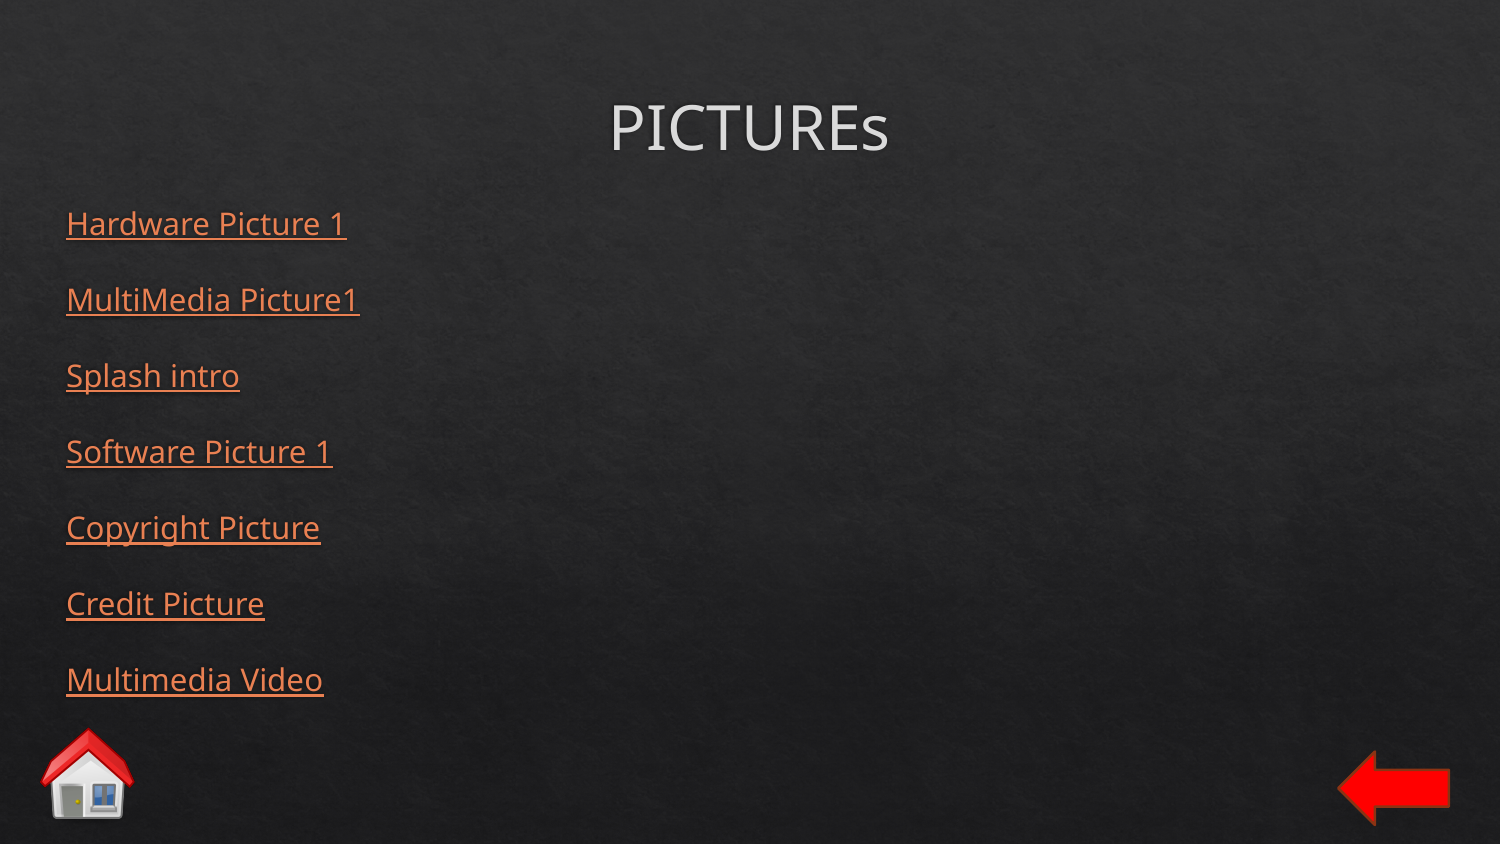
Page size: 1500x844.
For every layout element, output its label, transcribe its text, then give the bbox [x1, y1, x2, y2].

list Hardware Picture 1 MultiMedia Picture1 Splash intro Software Picture 1 Copyright Picture Credit Picture Multimedia Video [51, 189, 1449, 750]
text_box [1337, 750, 1451, 827]
title PICTUREs [51, 72, 1449, 167]
picture [37, 724, 138, 826]
